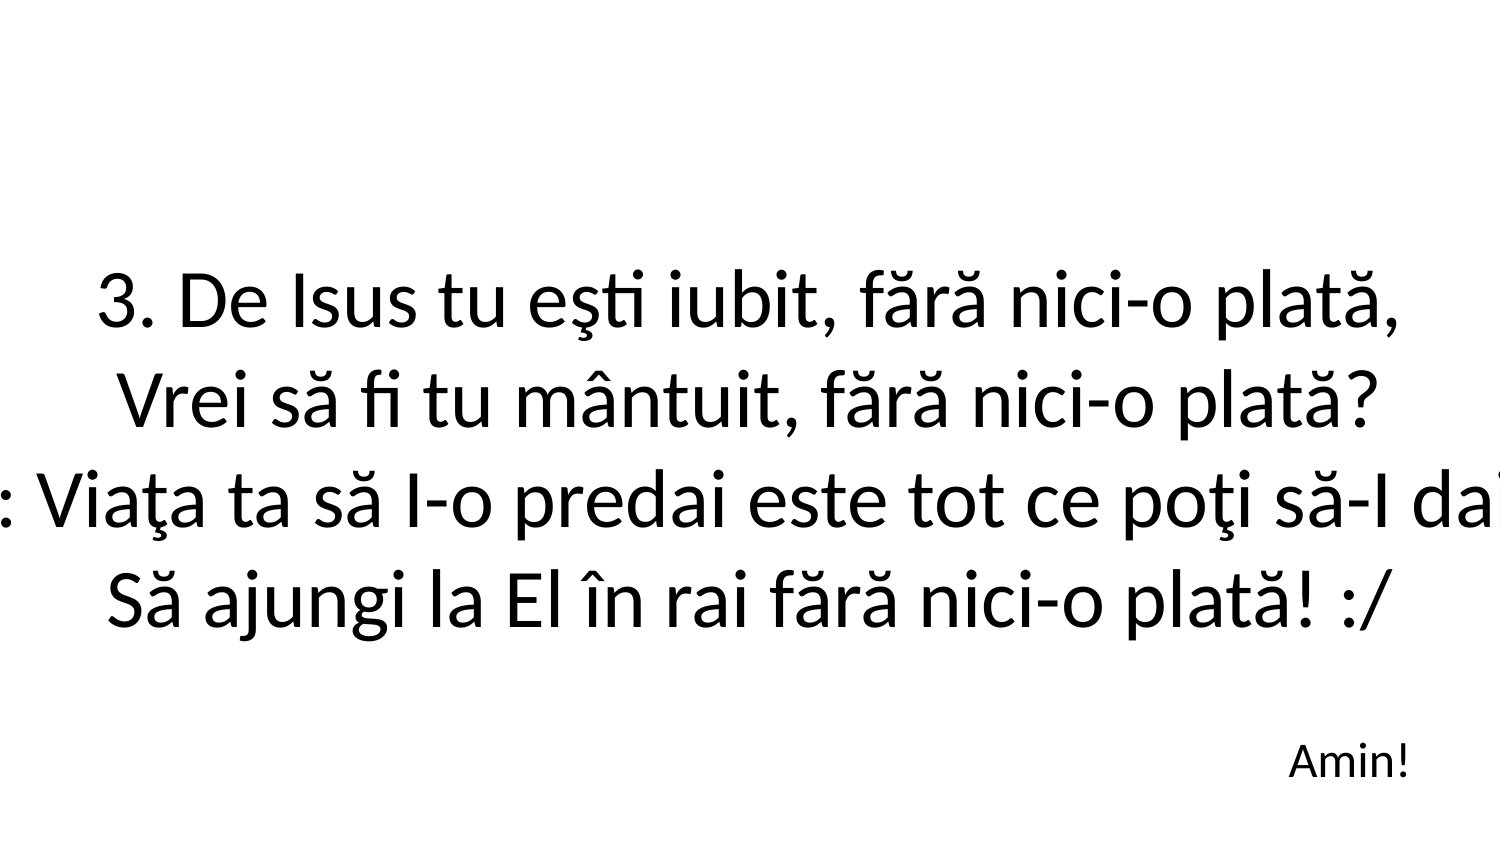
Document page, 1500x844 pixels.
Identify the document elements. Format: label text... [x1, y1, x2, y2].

text_box Amin! [1273, 674, 1427, 795]
text_box 3. De Isus tu eşti iubit, fără nici-o plată, Vrei să fi tu mântuit, fără nici-o plată? /: Viaţa ta să I-o predai este tot ce poţi să-I dai, Să ajungi la El în rai fără nici-o plată! :/ [0, 192, 1500, 652]
